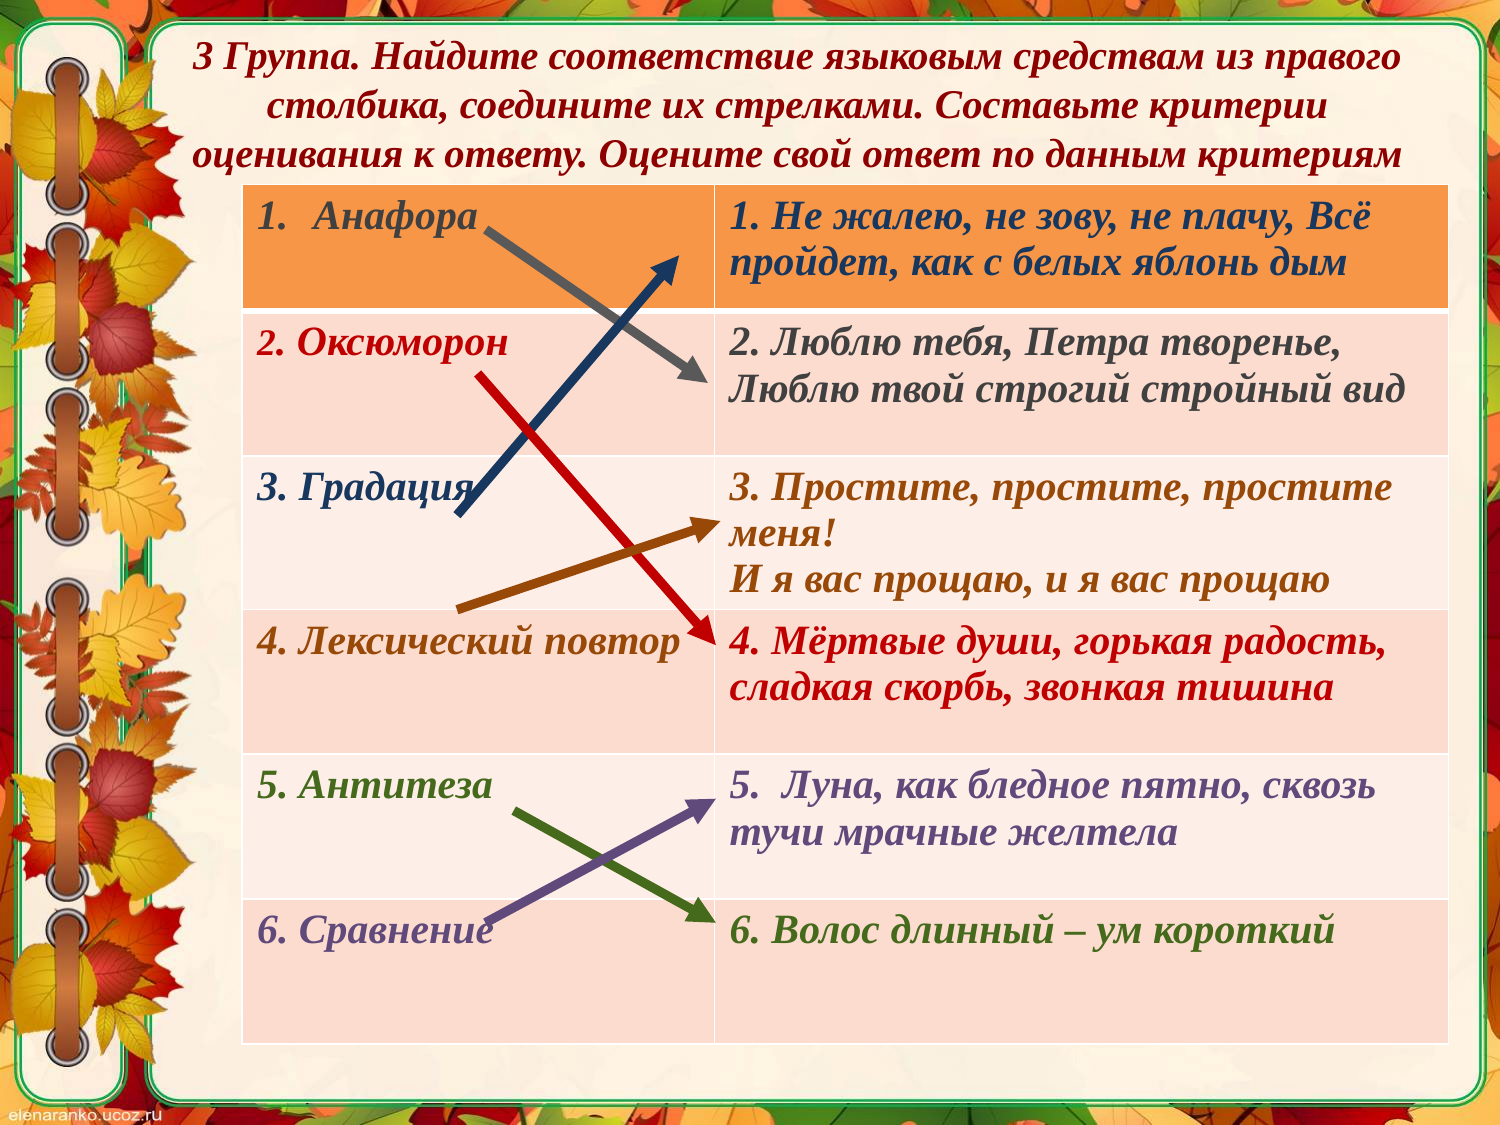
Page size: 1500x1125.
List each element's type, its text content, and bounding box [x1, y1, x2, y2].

table_cell 2. Люблю тебя, Петра творенье, Люблю твой строгий стройный вид [715, 314, 1448, 455]
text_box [456, 520, 721, 610]
table_cell 3. Градация [243, 457, 453, 609]
title 3 Группа. Найдите соответствие языковым средствам из правого столбика, соедините их стрелками. Составьте критерии оценивания к ответу. Оцените свой ответ по данным критериям [171, 19, 1425, 185]
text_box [485, 798, 717, 923]
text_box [477, 373, 717, 519]
table_cell 4. Лексический повтор [243, 610, 714, 753]
picture [0, 0, 1500, 1125]
table_cell 4. Мёртвые души, горькая радость, сладкая скорбь, звонкая тишина [715, 610, 1448, 753]
table_cell 5. Луна, как бледное пятно, сквозь тучи мрачные желтела [715, 755, 1448, 898]
table_cell 2. Оксюморон [243, 314, 451, 455]
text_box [477, 618, 717, 646]
table_cell 6. Волос длинный – ум короткий [715, 900, 1448, 1043]
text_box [485, 229, 709, 371]
table_header 1. Не жалею, не зову, не плачу, Всё пройдет, как с белых яблонь дым [715, 185, 1448, 308]
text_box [456, 255, 680, 516]
table_header Анафора [243, 185, 714, 308]
table_cell 3. Простите, простите, простите меня! И я вас прощаю, и я вас прощаю [721, 457, 1448, 609]
table_cell 6. Сравнение [243, 900, 714, 1043]
table_cell 5. Антитеза [243, 755, 714, 898]
